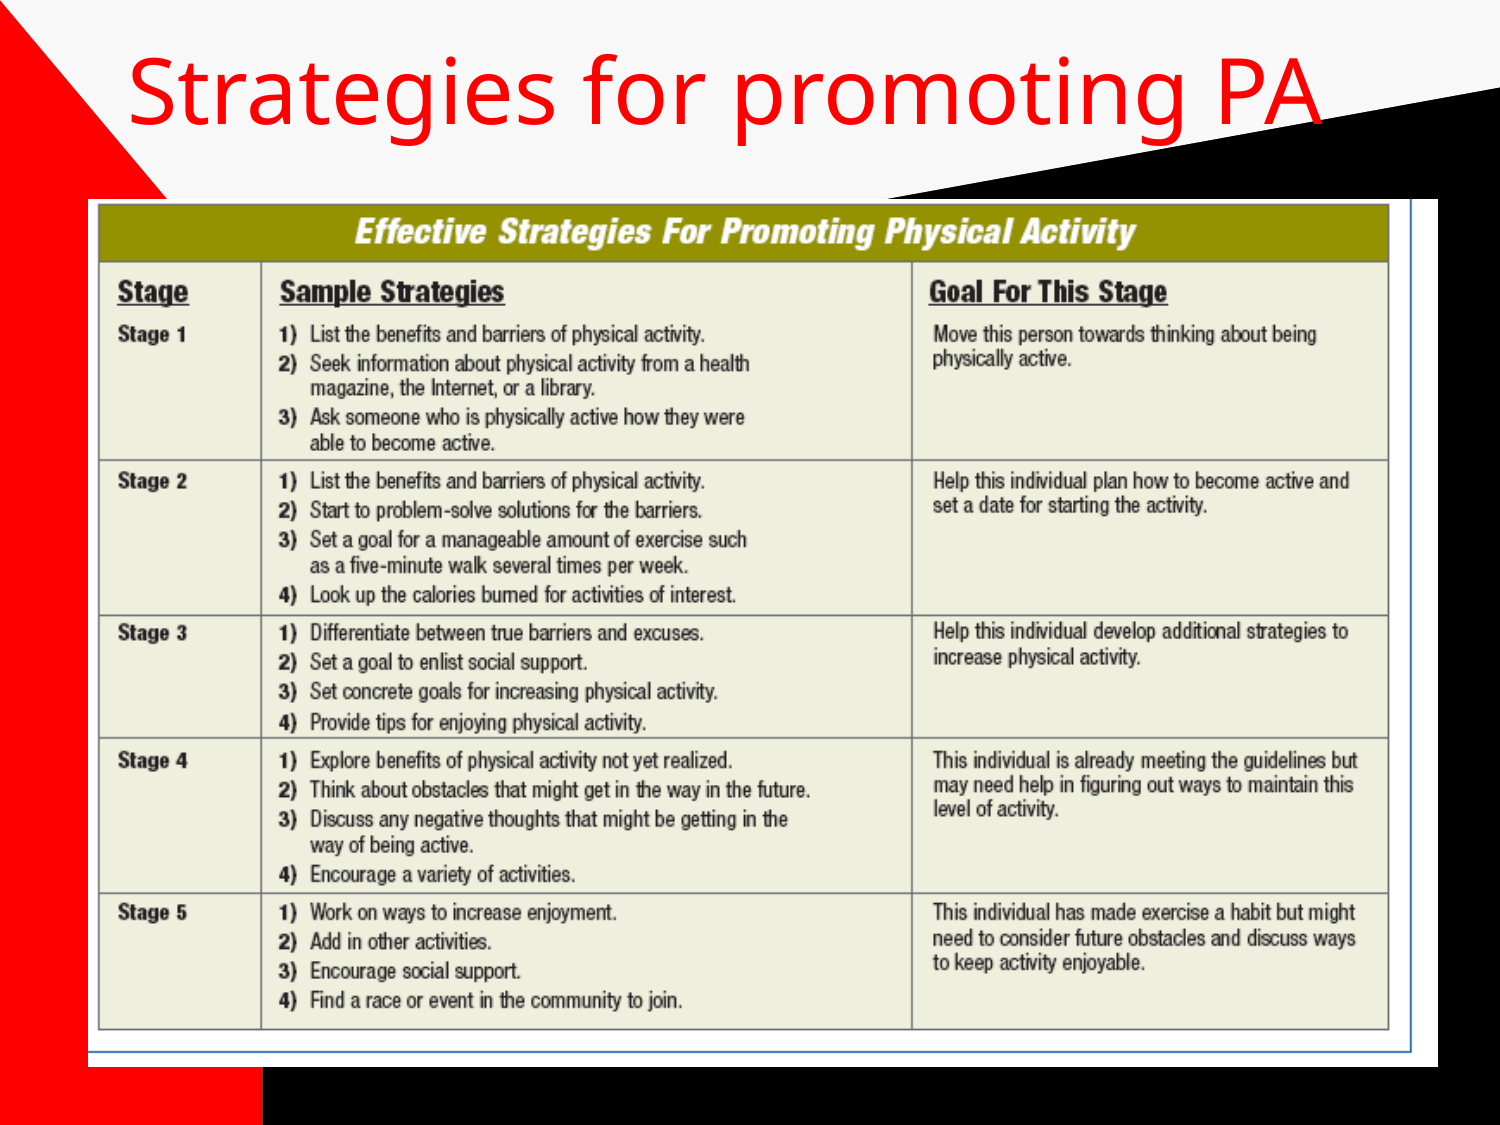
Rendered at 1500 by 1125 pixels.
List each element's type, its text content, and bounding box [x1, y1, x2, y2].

title Strategies for promoting PA [112, 24, 1388, 198]
picture [88, 199, 1438, 1067]
